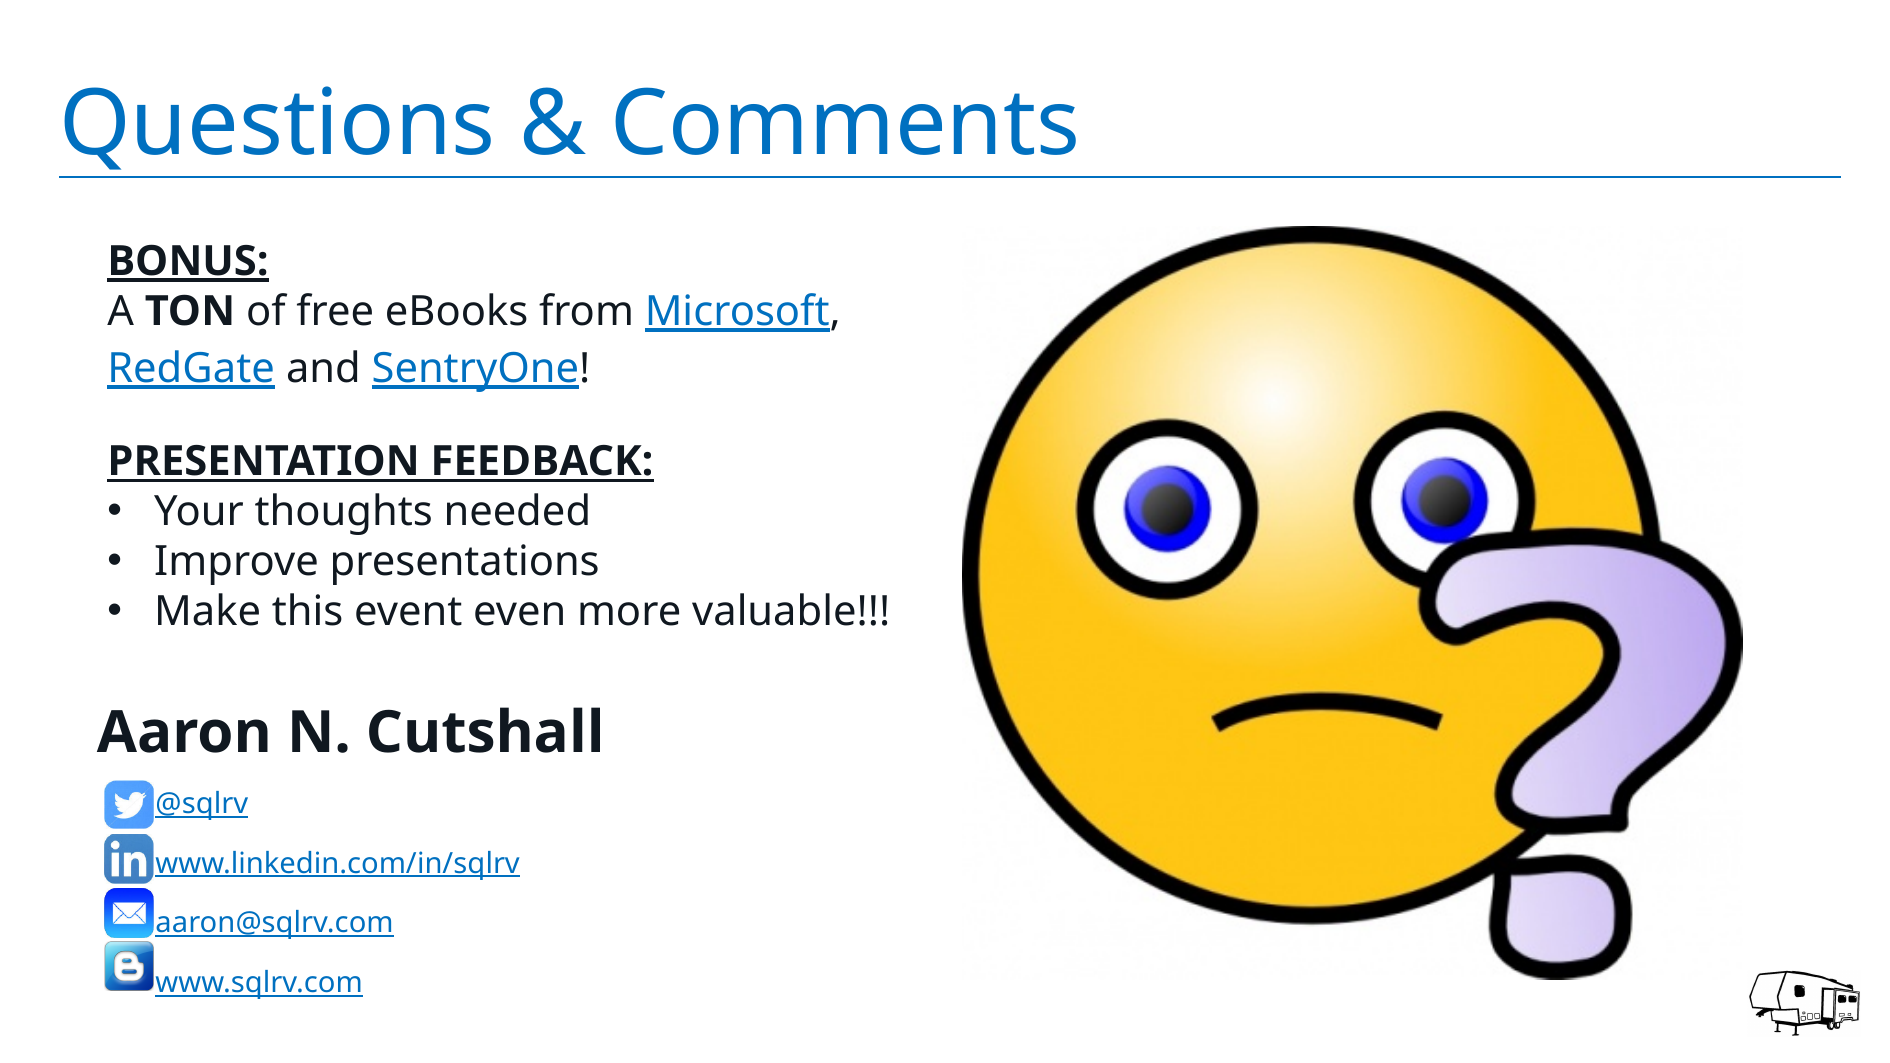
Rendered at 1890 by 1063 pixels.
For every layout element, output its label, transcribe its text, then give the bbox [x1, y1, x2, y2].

text_box Aaron N. Cutshall @sqlrv www.linkedin.com/in/sqlrv aaron@sqlrv.com www.sqlrv.com [82, 686, 620, 1011]
picture [104, 780, 154, 829]
text_box PRESENTATION FEEDBACK: Your thoughts needed Improve presentations Make this event even more valuable!!! [92, 426, 944, 642]
title Questions & Comments [59, 59, 1831, 176]
picture [1747, 970, 1861, 1037]
picture [962, 226, 1743, 980]
text_box BONUS: A TON of free eBooks from Microsoft, RedGate and SentryOne! [92, 226, 962, 405]
picture [104, 941, 154, 991]
picture [104, 834, 154, 885]
picture [104, 888, 154, 938]
